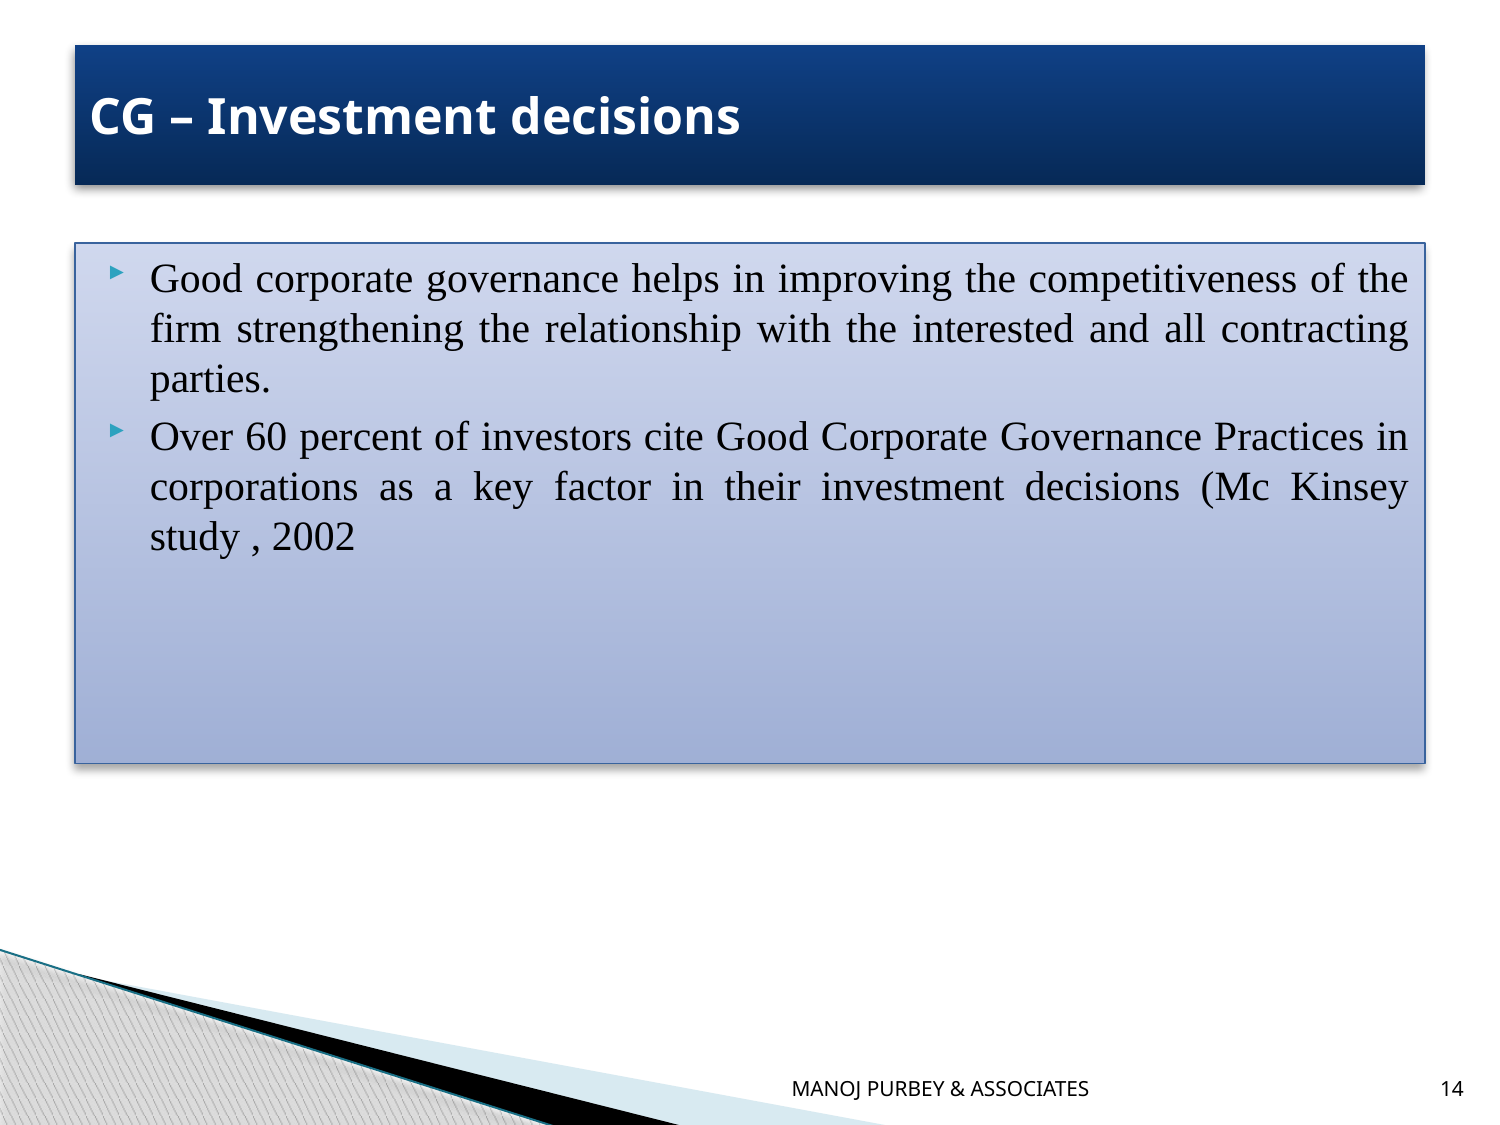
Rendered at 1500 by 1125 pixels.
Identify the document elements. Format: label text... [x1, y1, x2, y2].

title CG – Investment decisions [75, 45, 1425, 185]
slide_number 14 [1418, 1051, 1479, 1112]
list Good corporate governance helps in improving the competitiveness of the firm strengthening the relationship with the interested and all contracting parties. Over 60 percent of investors cite Good Corporate Governance Practices in corporations as a key factor in their investment decisions (Mc Kinsey study , 2002 [74, 242, 1426, 764]
footer MANOJ PURBEY & ASSOCIATES [718, 1051, 1105, 1112]
